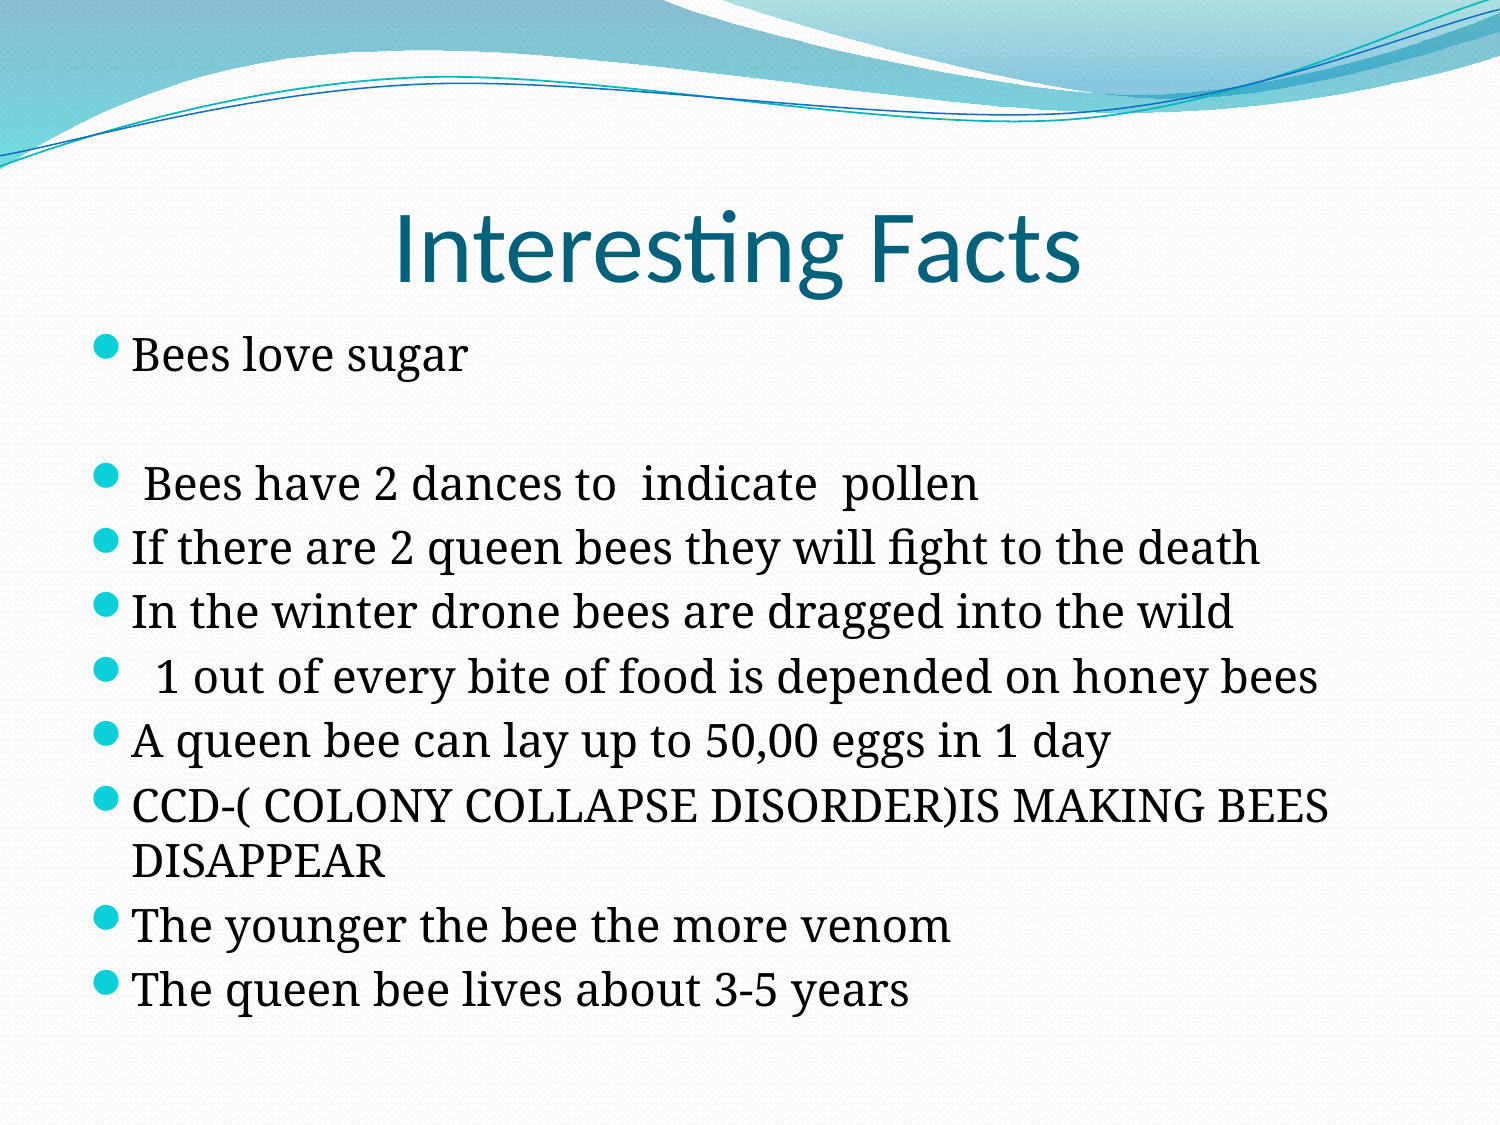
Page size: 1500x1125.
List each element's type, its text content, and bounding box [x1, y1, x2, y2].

list Bees love sugar Bees have 2 dances to indicate pollen If there are 2 queen bees they will fight to the death In the winter drone bees are dragged into the wild 1 out of every bite of food is depended on honey bees A queen bee can lay up to 50,00 eggs in 1 day CCD-( COLONY COLLAPSE DISORDER)IS MAKING BEES DISAPPEAR The younger the bee the more venom The queen bee lives about 3-5 years [75, 317, 1425, 1038]
title Interesting Facts [75, 115, 1425, 303]
